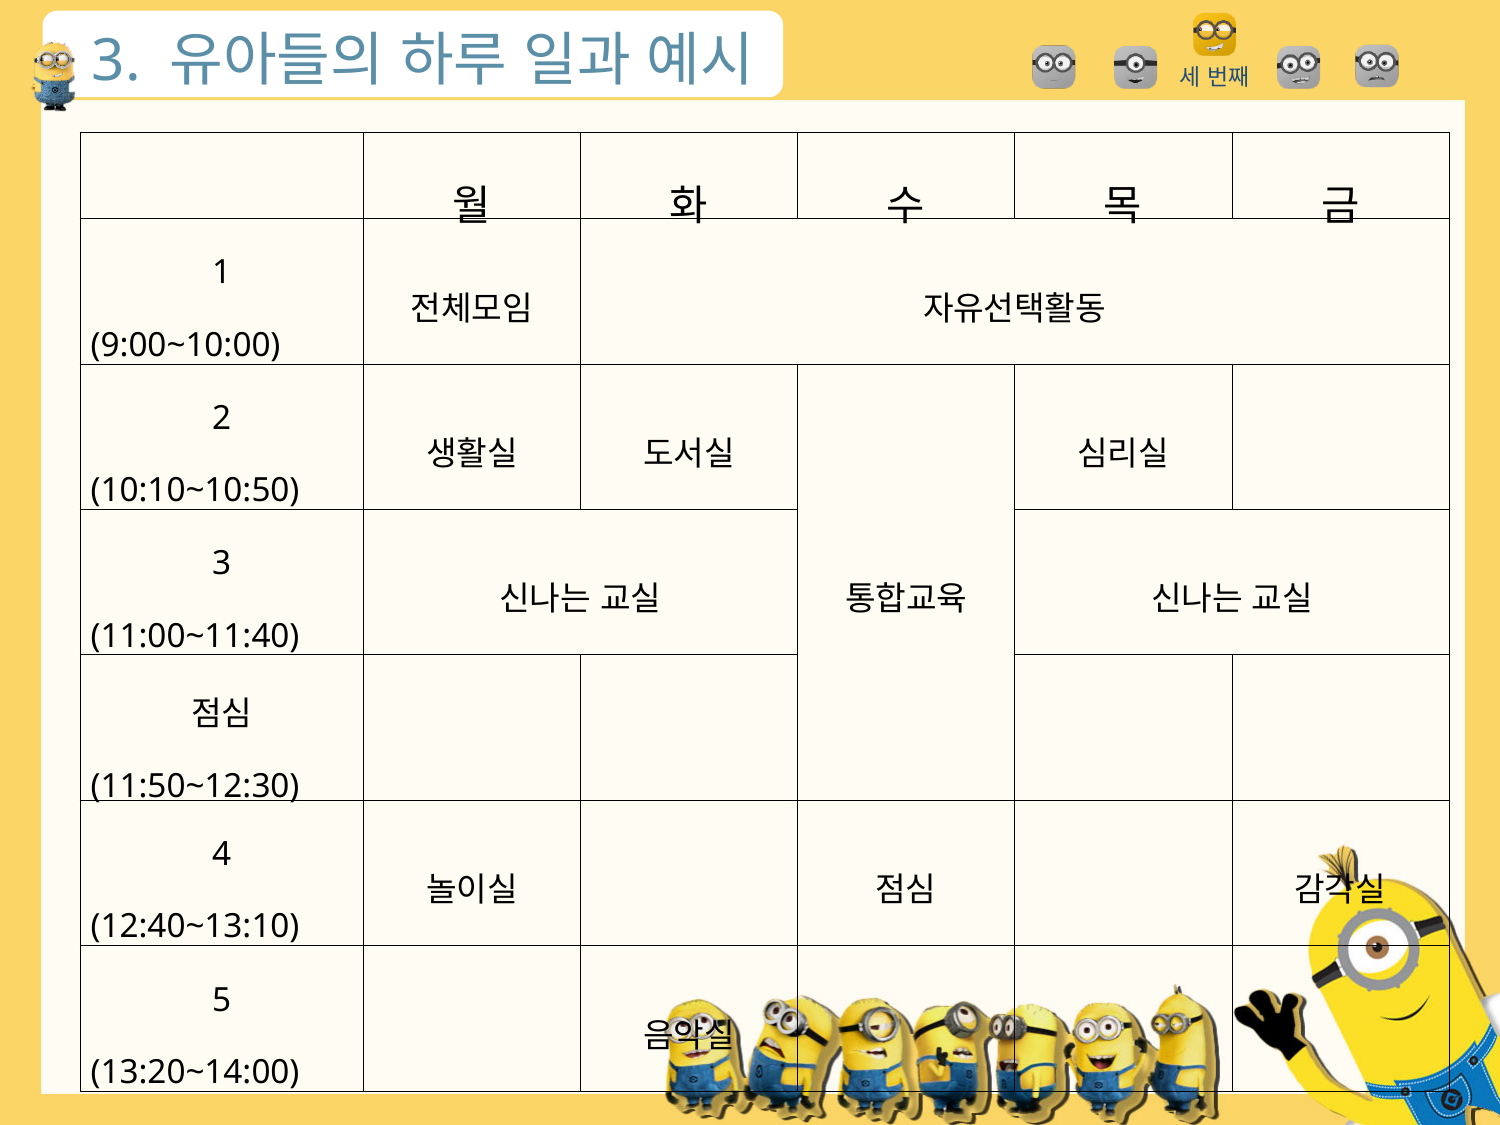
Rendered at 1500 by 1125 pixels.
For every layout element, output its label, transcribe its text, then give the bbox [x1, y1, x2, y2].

table_header 금 [1233, 133, 1449, 218]
table_cell 자유선택활동 [581, 219, 1449, 364]
table_cell 음악실 [581, 946, 797, 1091]
table_cell 도서실 [581, 451, 797, 509]
text_box 세 번째 [1165, 55, 1284, 98]
table_cell 1 (9:00~10:00) [81, 219, 363, 364]
table_cell 도서실 [581, 365, 797, 375]
table_header 월 [364, 133, 580, 218]
table_cell [1233, 365, 1449, 375]
table_cell [1233, 946, 1449, 1091]
table_cell 통합교육 [798, 451, 1014, 800]
table_cell 생활실 [364, 365, 580, 509]
table_header [81, 133, 363, 218]
text_box 3. 유아들의 하루 일과 예시 [77, 14, 769, 100]
picture [0, 0, 1500, 1125]
table_cell 5 (13:20~14:00) [81, 946, 363, 1091]
text_box [41, 9, 785, 99]
table_cell 점심 [798, 801, 1014, 945]
table_header 화 [581, 133, 797, 218]
table_cell 심리실 [1015, 365, 1232, 375]
table_header 목 [1015, 133, 1232, 218]
table_cell 3 (11:00~11:40) [81, 510, 363, 654]
table_cell [1015, 801, 1232, 945]
text_box [383, 375, 1500, 451]
table_cell 전체모임 [364, 219, 580, 364]
table_cell [581, 655, 797, 800]
table_cell 놀이실 [364, 801, 580, 945]
table_cell [1015, 946, 1232, 1091]
table_cell 심리실 [1015, 451, 1232, 509]
table_cell [364, 946, 580, 1091]
table_cell [364, 655, 580, 800]
table_cell 신나는 교실 [364, 510, 797, 654]
table_cell 통합교육 [798, 365, 1014, 375]
table_cell 2 (10:10~10:50) [81, 365, 363, 509]
table_cell 감각실 [1233, 801, 1449, 945]
table_cell 점심 (11:50~12:30) [81, 655, 363, 800]
table_cell [1233, 451, 1449, 509]
table_header 수 [798, 133, 1014, 218]
table_cell 4 (12:40~13:10) [81, 801, 363, 945]
table_cell [1015, 655, 1232, 800]
table_cell 신나는 교실 [1015, 510, 1449, 654]
table_cell [798, 946, 1014, 1091]
table_cell [581, 801, 797, 945]
table_cell [1233, 655, 1449, 800]
